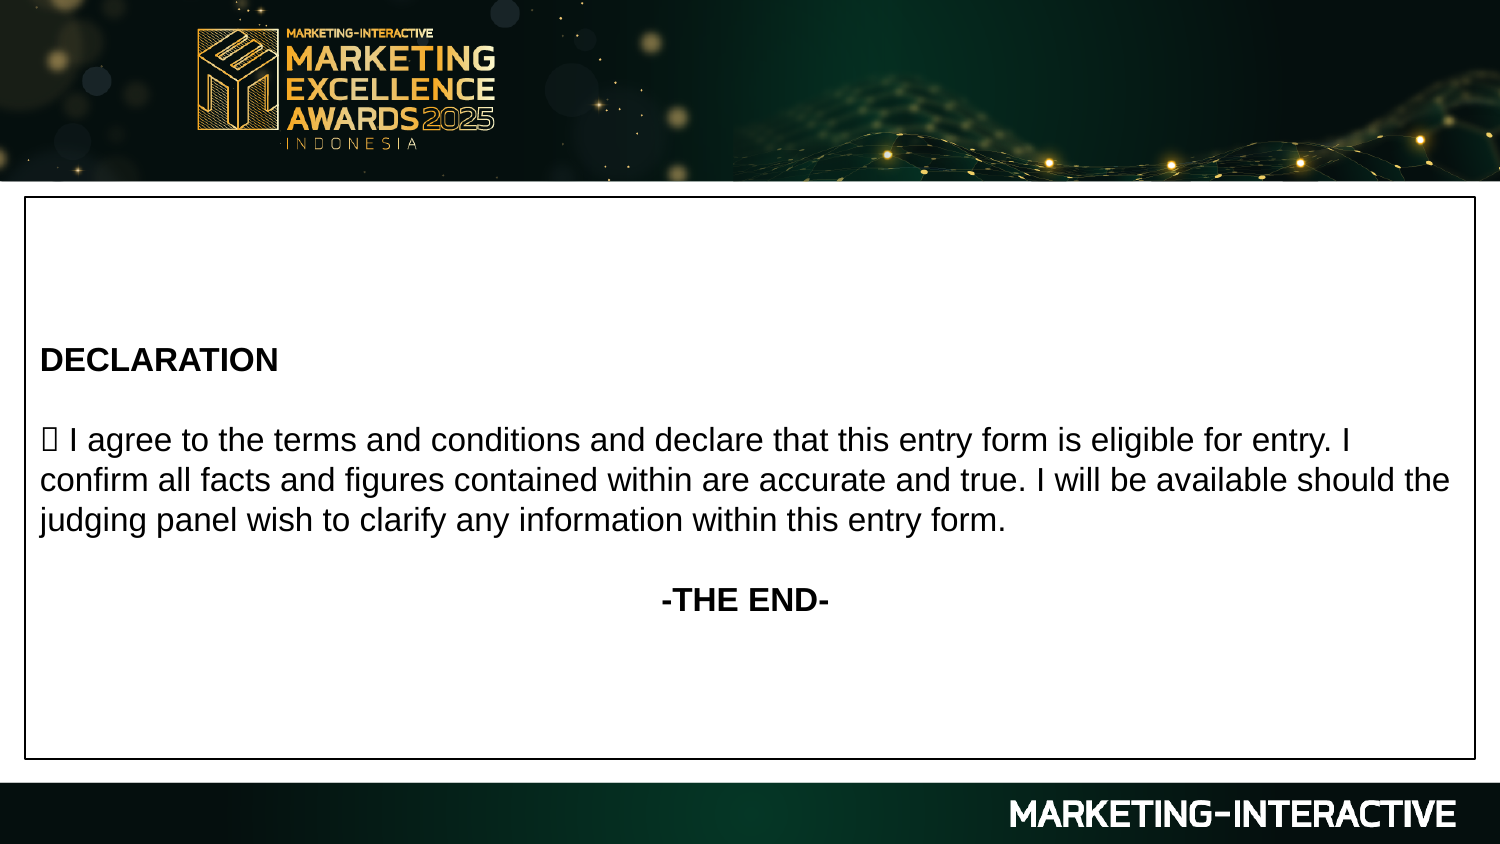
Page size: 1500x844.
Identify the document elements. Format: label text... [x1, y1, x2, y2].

picture [0, 0, 1500, 844]
text_box DECLARATION  I agree to the terms and conditions and declare that this entry form is eligible for entry. I confirm all facts and figures contained within are accurate and true. I will be available should the judging panel wish to clarify any information within this entry form. -THE END- [23, 195, 1477, 761]
